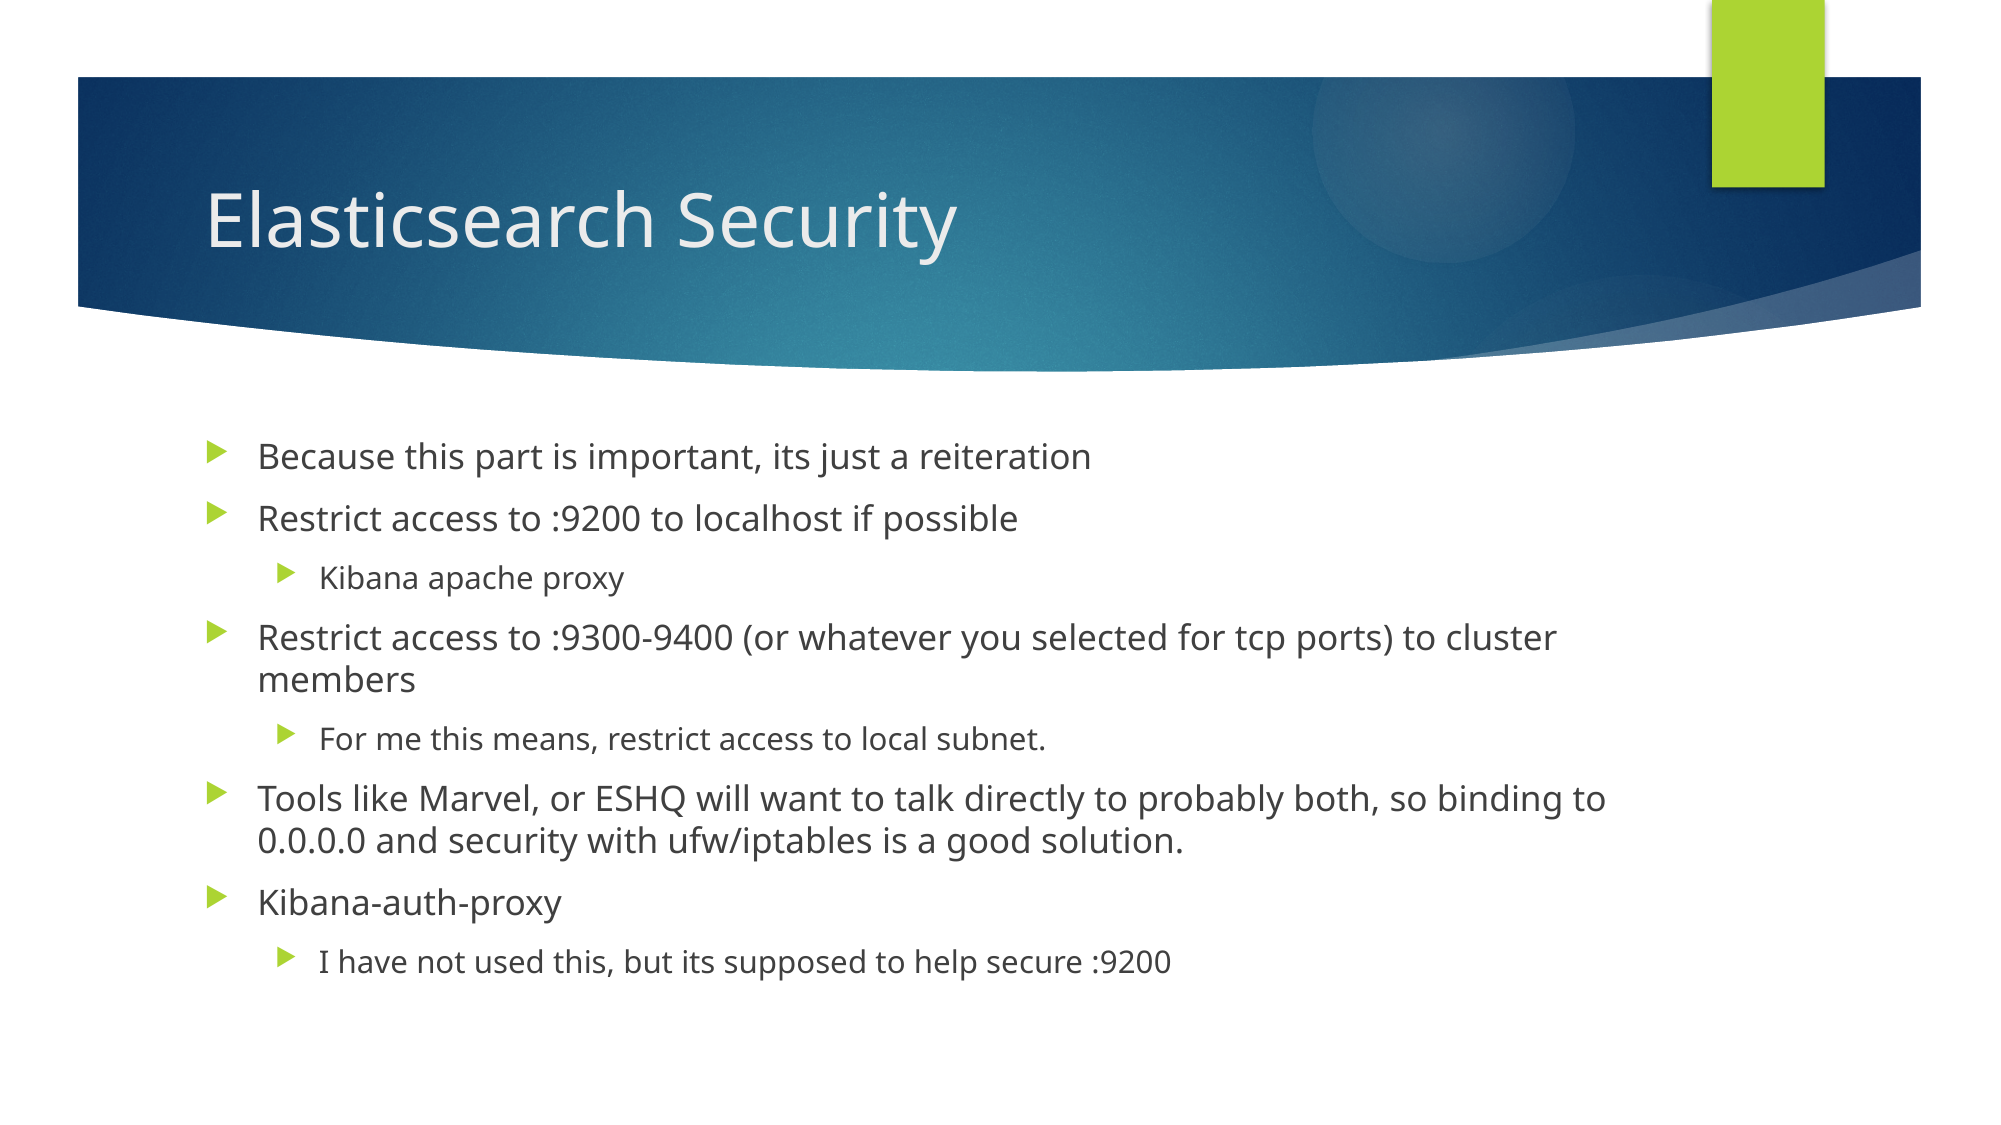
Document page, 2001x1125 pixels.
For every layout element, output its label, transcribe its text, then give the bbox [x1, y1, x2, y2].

title Elasticsearch Security [189, 159, 1627, 276]
list Because this part is important, its just a reiteration Restrict access to :9200 to localhost if possible Kibana apache proxy Restrict access to :9300-9400 (or whatever you selected for tcp ports) to cluster members For me this means, restrict access to local subnet. Tools like Marvel, or ESHQ will want to talk directly to probably both, so binding to 0.0.0.0 and security with ufw/iptables is a good solution. Kibana-auth-proxy I have not used this, but its supposed to help secure :9200 [189, 427, 1627, 988]
